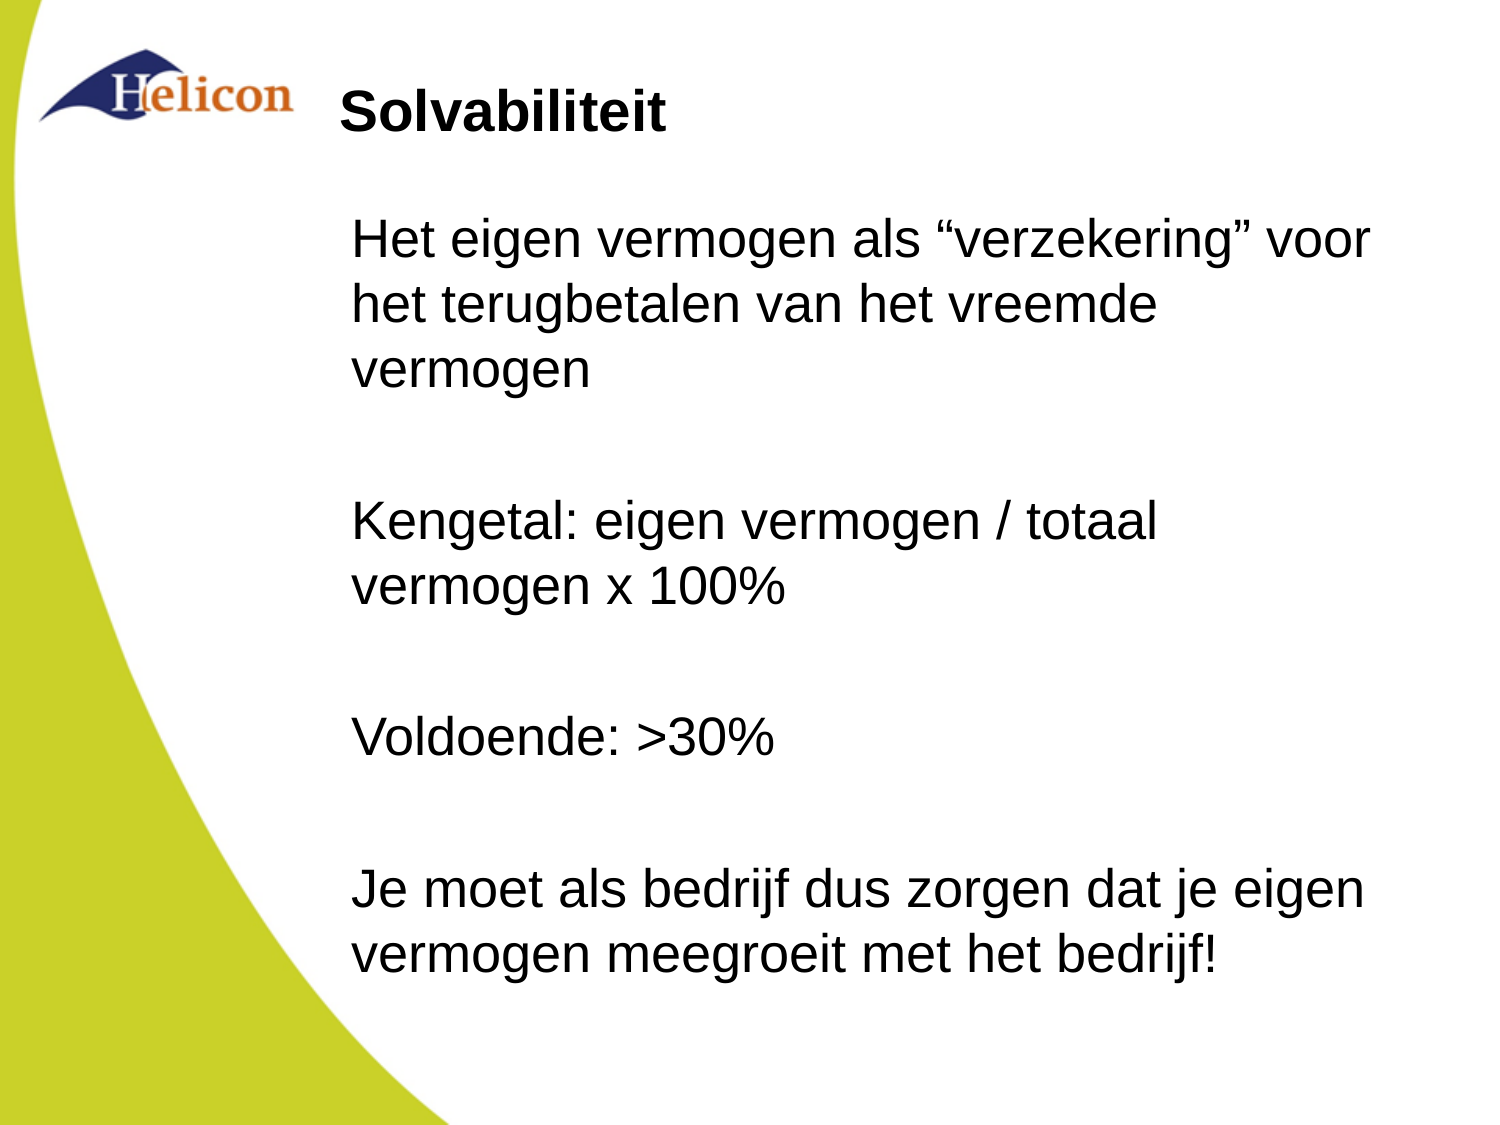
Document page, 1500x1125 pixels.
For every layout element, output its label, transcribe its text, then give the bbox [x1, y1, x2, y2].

title Solvabiliteit [324, 54, 1415, 161]
picture [0, 0, 1500, 1125]
list Het eigen vermogen als “verzekering” voor het terugbetalen van het vreemde vermogen Kengetal: eigen vermogen / totaal vermogen x 100% Voldoende: >30% Je moet als bedrijf dus zorgen dat je eigen vermogen meegroeit met het bedrijf! [336, 196, 1425, 1005]
